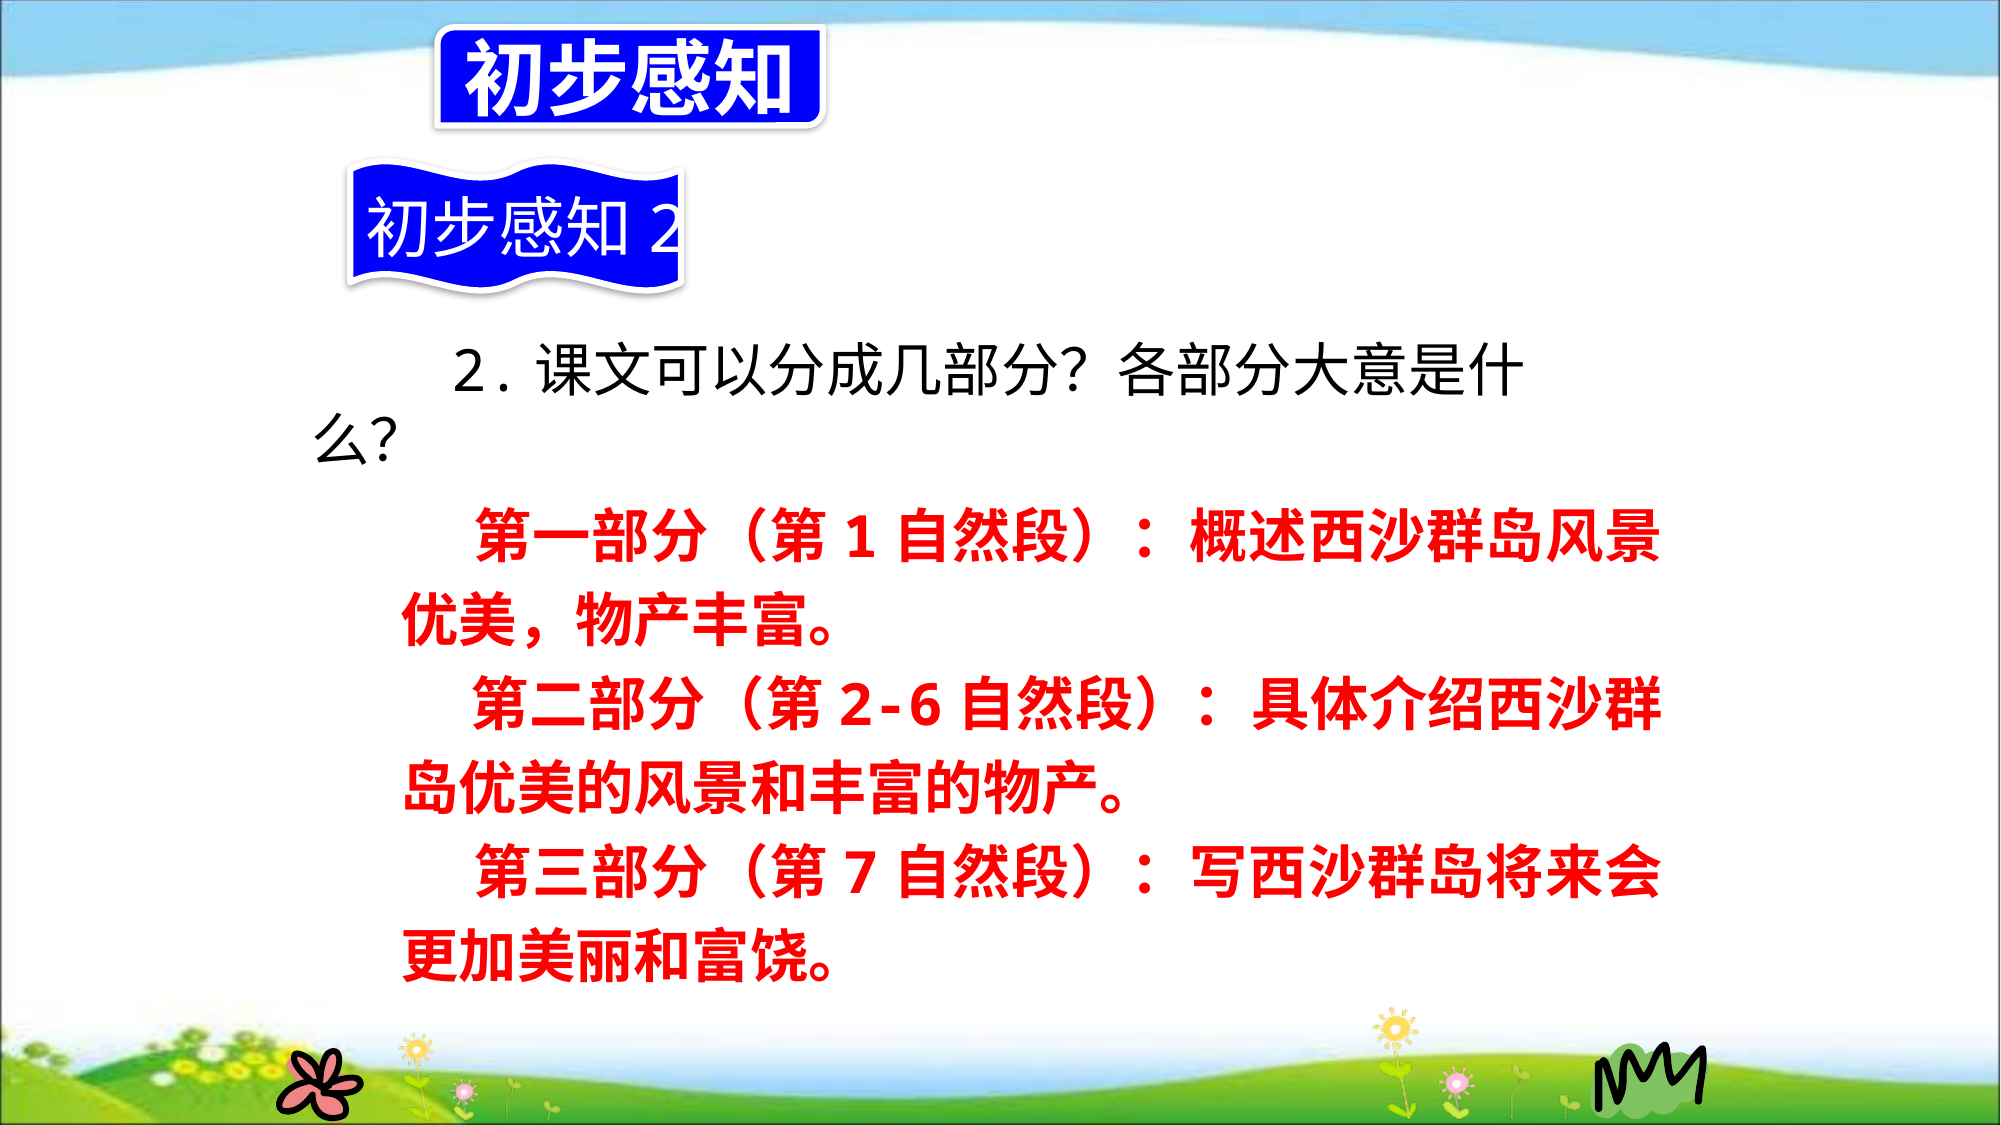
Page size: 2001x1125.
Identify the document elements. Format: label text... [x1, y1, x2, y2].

text_box 初步感知2 [347, 158, 685, 294]
text_box 第一部分（第1自然段）：概述西沙群岛风景优美，物产丰富。 第二部分（第2-6自然段）：具体介绍西沙群岛优美的风景和丰富的物产。 第三部分（第7自然段）：写西沙群岛将来会更加美丽和富饶。 [385, 477, 1678, 1067]
text_box 2.课文可以分成几部分？各部分大意是什么？ [296, 326, 1615, 481]
picture [0, 0, 2001, 1125]
text_box 初步感知 [434, 24, 826, 129]
